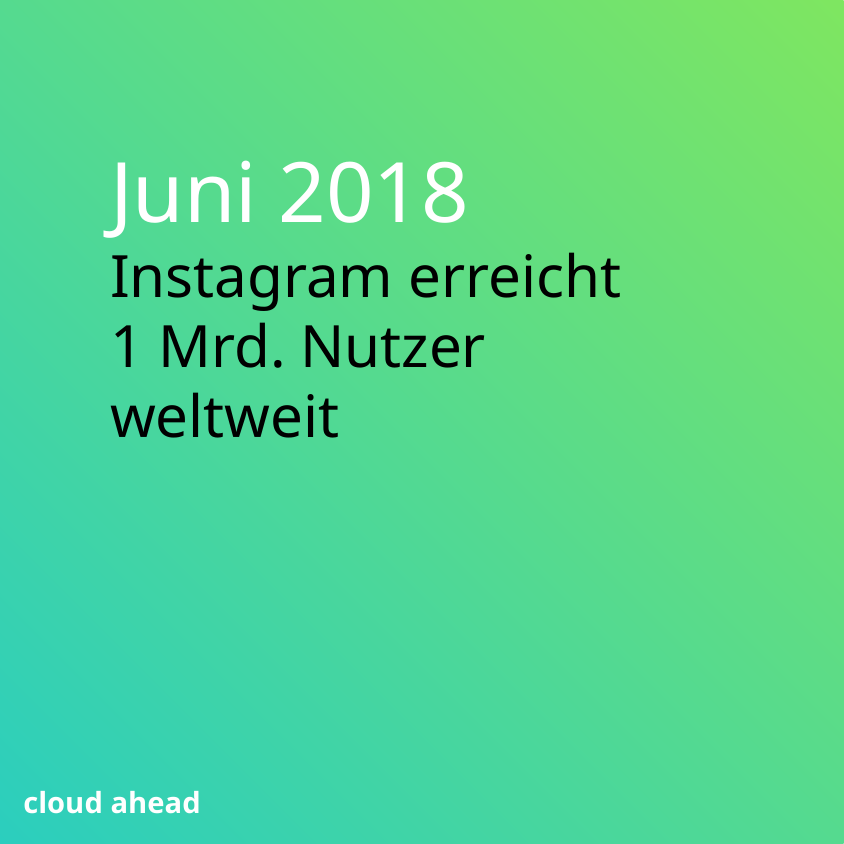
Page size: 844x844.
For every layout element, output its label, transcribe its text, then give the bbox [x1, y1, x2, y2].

text_box Juni 2018 Instagram erreicht 1 Mrd. Nutzer weltweit [95, 131, 713, 527]
